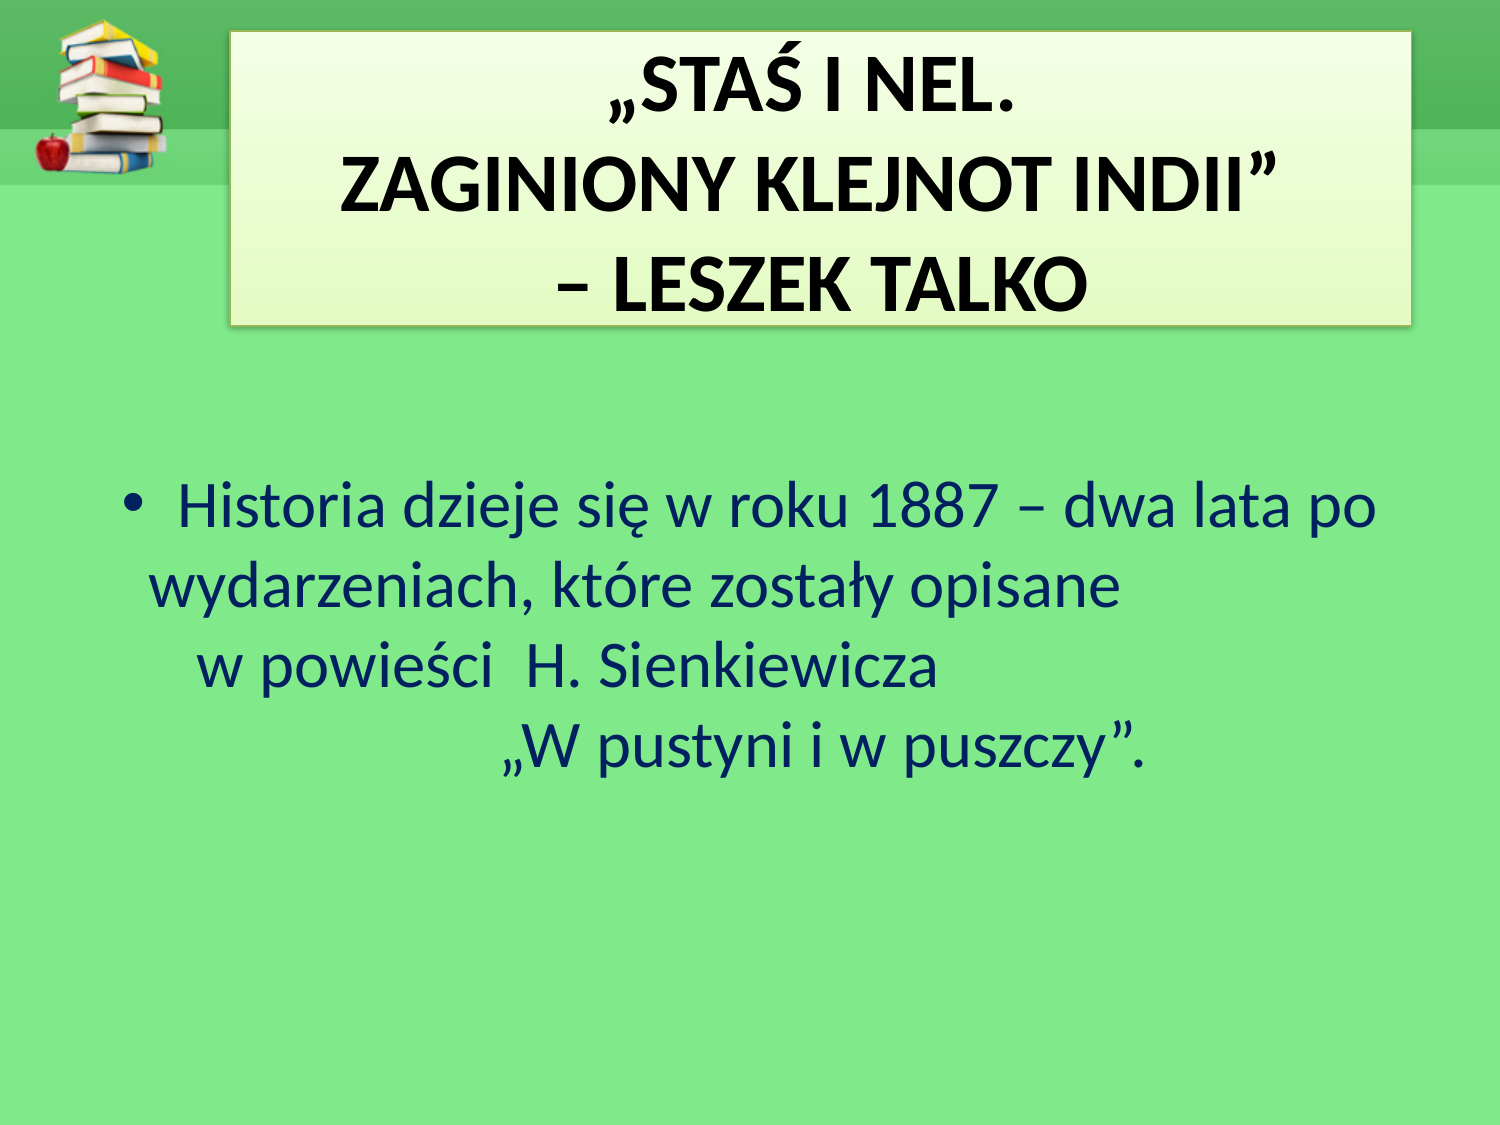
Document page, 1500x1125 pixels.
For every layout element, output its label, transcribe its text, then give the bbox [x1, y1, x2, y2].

list Historia dzieje się w roku 1887 – dwa lata po wydarzeniach, które zostały opisane w powieści H. Sienkiewicza „W pustyni i w puszczy”. [75, 267, 1425, 1005]
picture [0, 0, 1500, 1125]
title „STAŚ I NEL. ZAGINIONY KLEJNOT INDII” – LESZEK TALKO [229, 30, 1412, 267]
